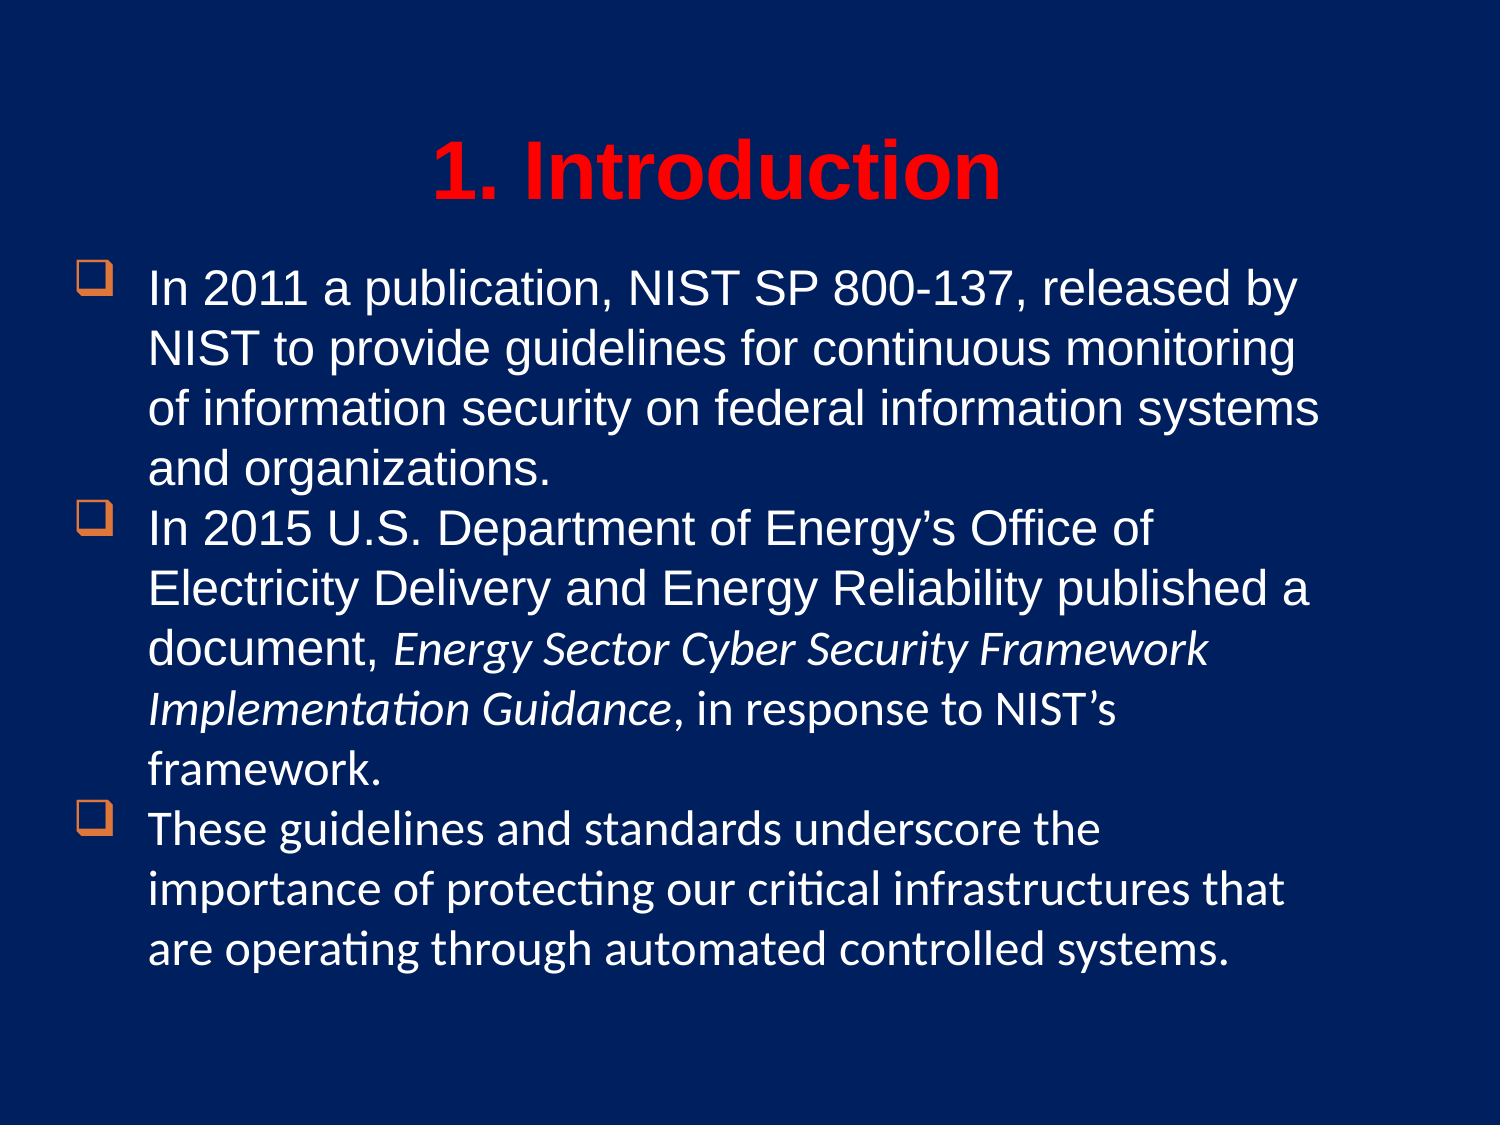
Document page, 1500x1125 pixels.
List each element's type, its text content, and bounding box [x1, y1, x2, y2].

text_box In 2011 a publication, NIST SP 800-137, released by NIST to provide guidelines for continuous monitoring of information security on federal information systems and organizations. In 2015 U.S. Department of Energy’s Office of Electricity Delivery and Energy Reliability published a document, Energy Sector Cyber Security Framework Implementation Guidance, in response to NIST’s framework. These guidelines and standards underscore the importance of protecting our critical infrastructures that are operating through automated controlled systems. [70, 255, 1475, 1106]
text_box 1. Introduction [70, 116, 1363, 217]
